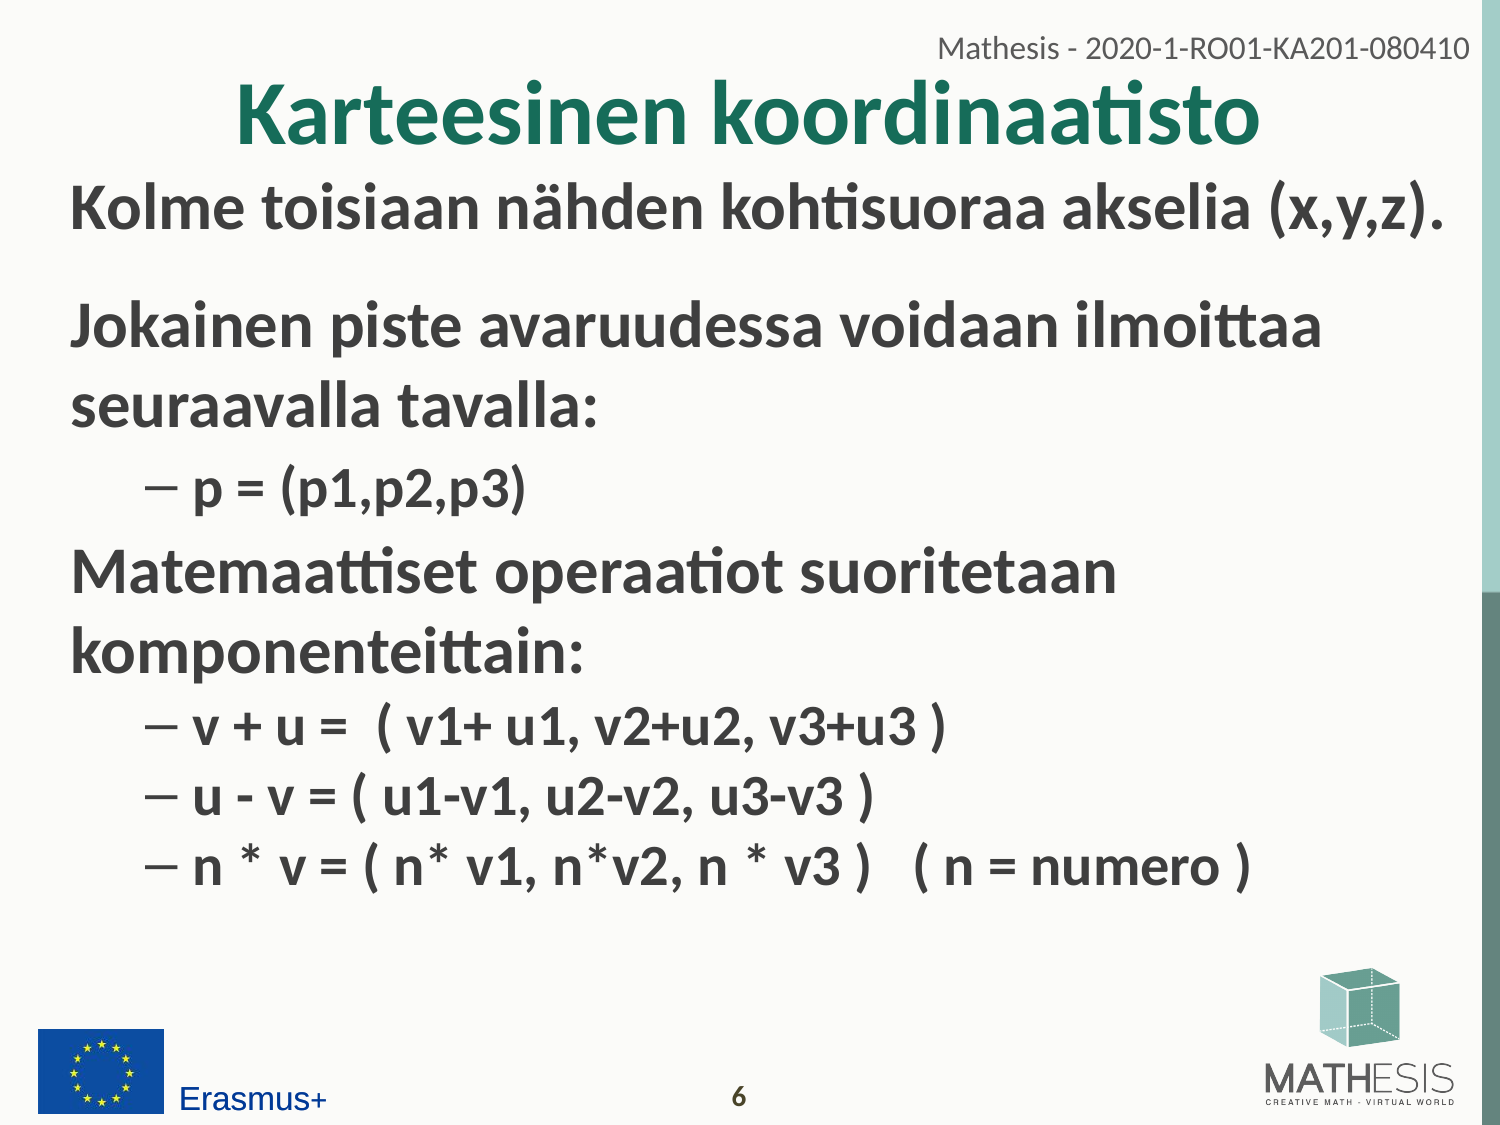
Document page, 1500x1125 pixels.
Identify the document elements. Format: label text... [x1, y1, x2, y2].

picture [38, 1029, 164, 1114]
title Karteesinen koordinaatisto [75, 45, 1425, 155]
list Kolme toisiaan nähden kohtisuoraa akselia (x,y,z). Jokainen piste avaruudessa voidaan ilmoittaa seuraavalla tavalla: p = (p1,p2,p3) Matemaattiset operaatiot suoritetaan komponenteittain: v + u = ( v1+ u1, v2+u2, v3+u3 ) u - v = ( u1-v1, u2-v2, u3-v3 ) n * v = ( n* v1, n*v2, n * v3 ) ( n = numero ) [55, 155, 1469, 1024]
